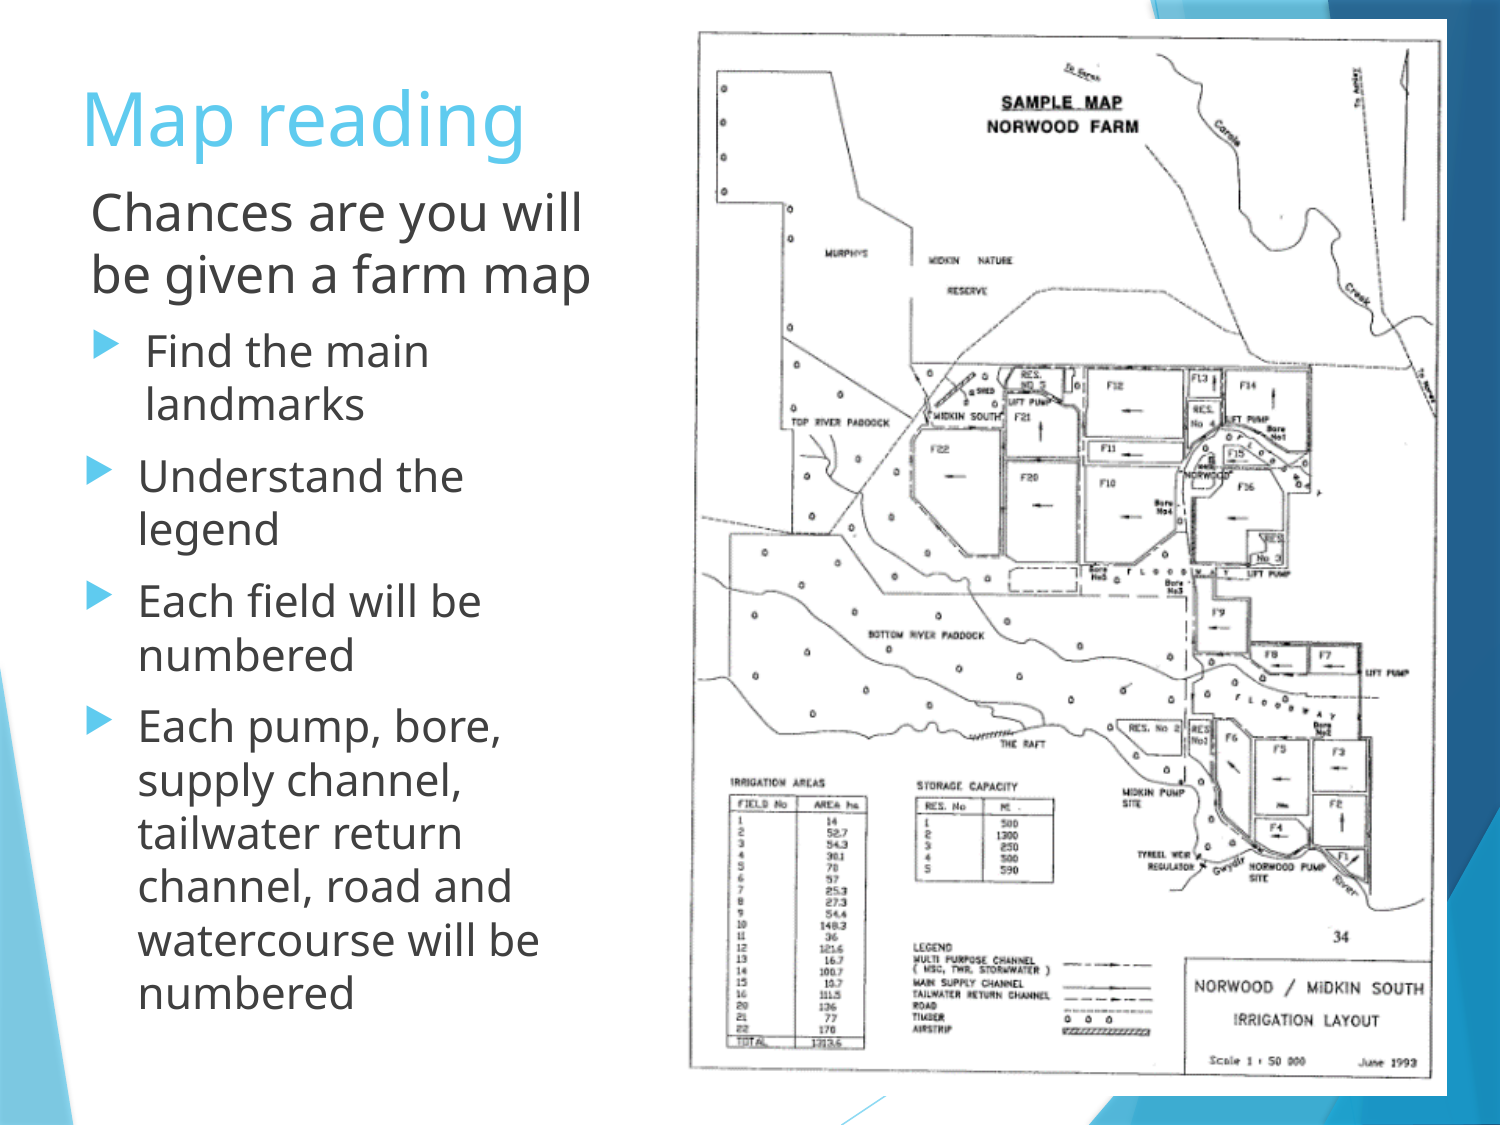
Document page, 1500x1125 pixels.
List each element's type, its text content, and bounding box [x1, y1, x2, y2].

list Chances are you will be given a farm map Find the main landmarks Understand the legend Each field will be numbered Each pump, bore, supply channel, tailwater return channel, road and watercourse will be numbered [68, 172, 609, 1047]
title Map reading [64, 64, 673, 281]
picture [678, 18, 1448, 1097]
